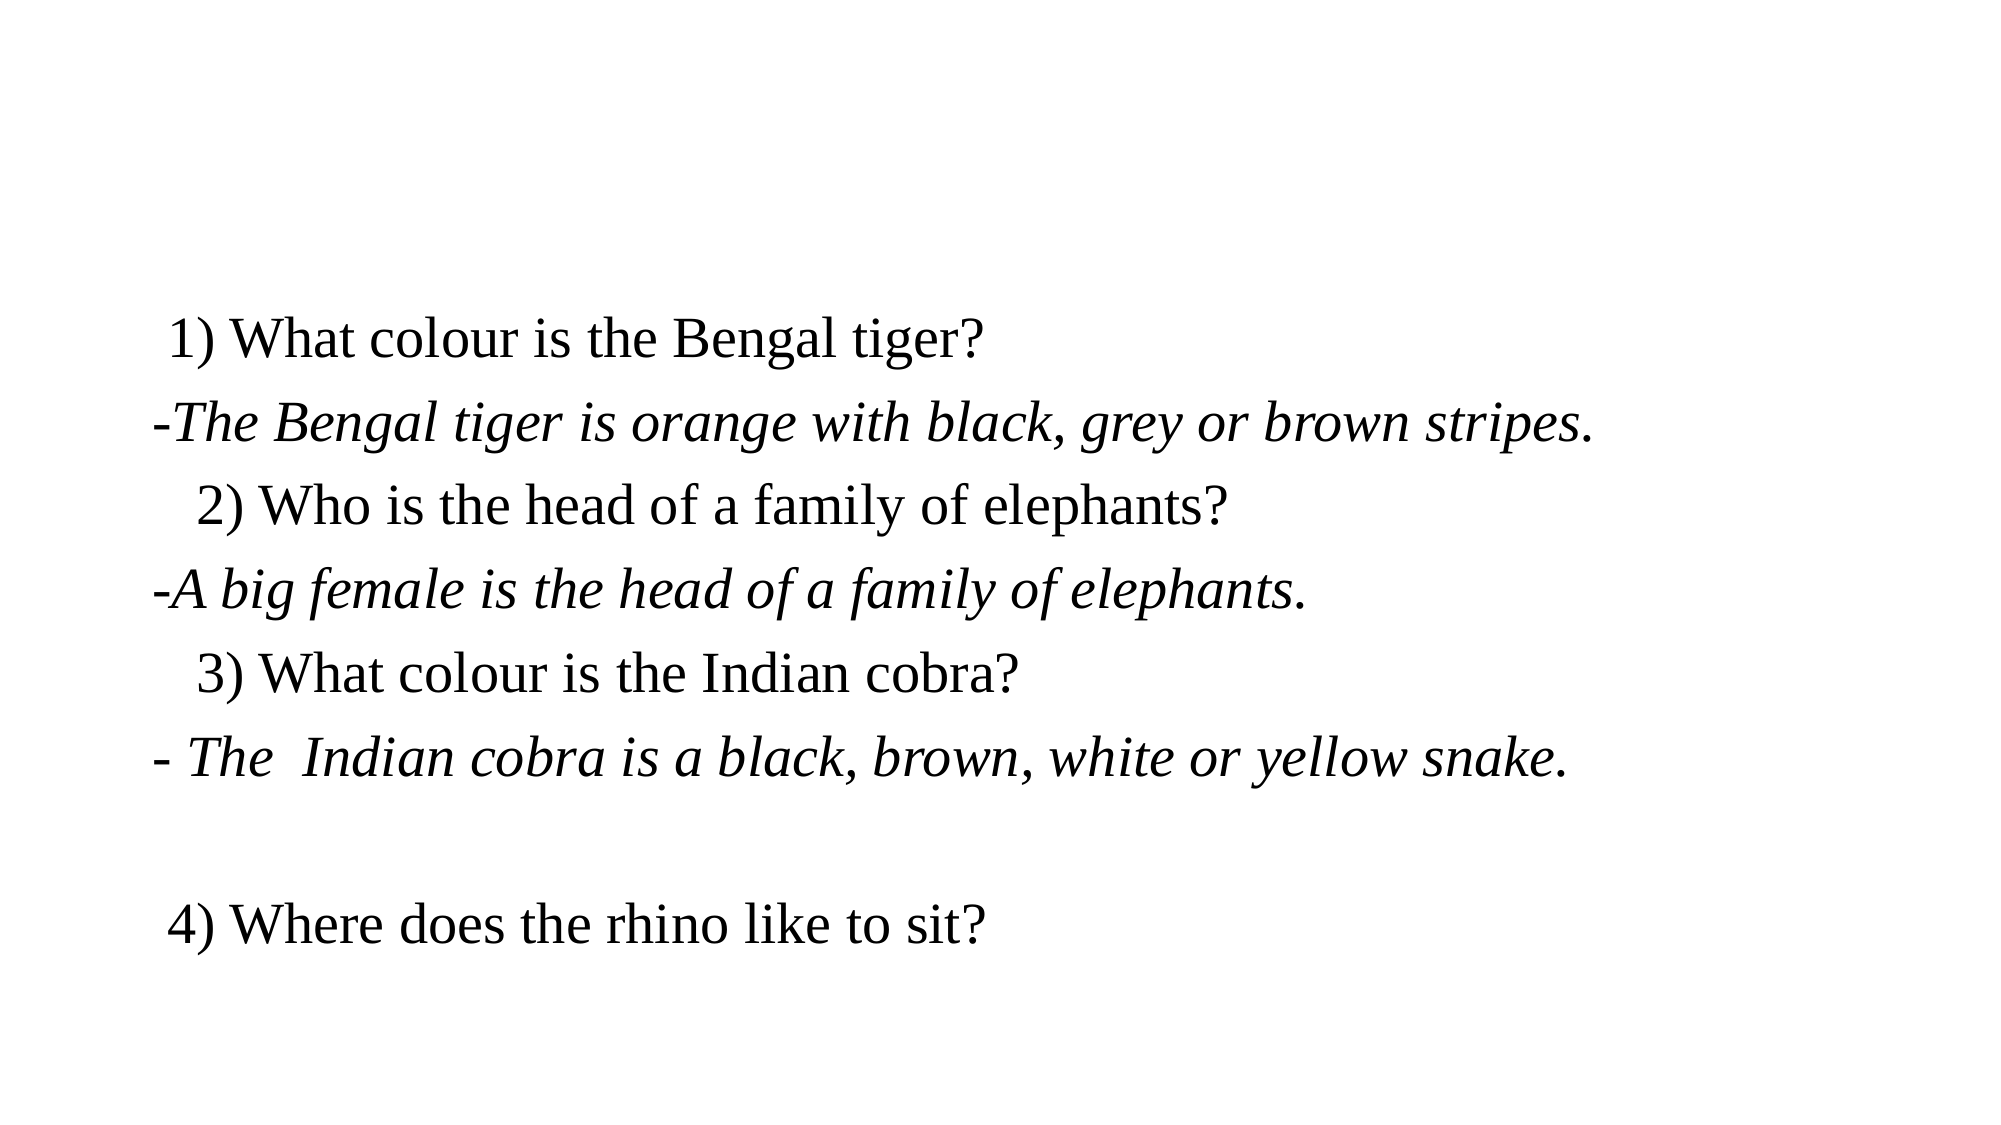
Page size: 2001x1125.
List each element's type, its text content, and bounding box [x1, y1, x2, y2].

list 1) What colour is the Bengal tiger? -The Bengal tiger is orange with black, grey or brown stripes. 2) Who is the head of a family of elephants? -A big female is the head of a family of elephants. 3) What colour is the Indian cobra? - The Indian cobra is a black, brown, white or yellow snake. 4) Where does the rhino like to sit? [137, 299, 1863, 1014]
